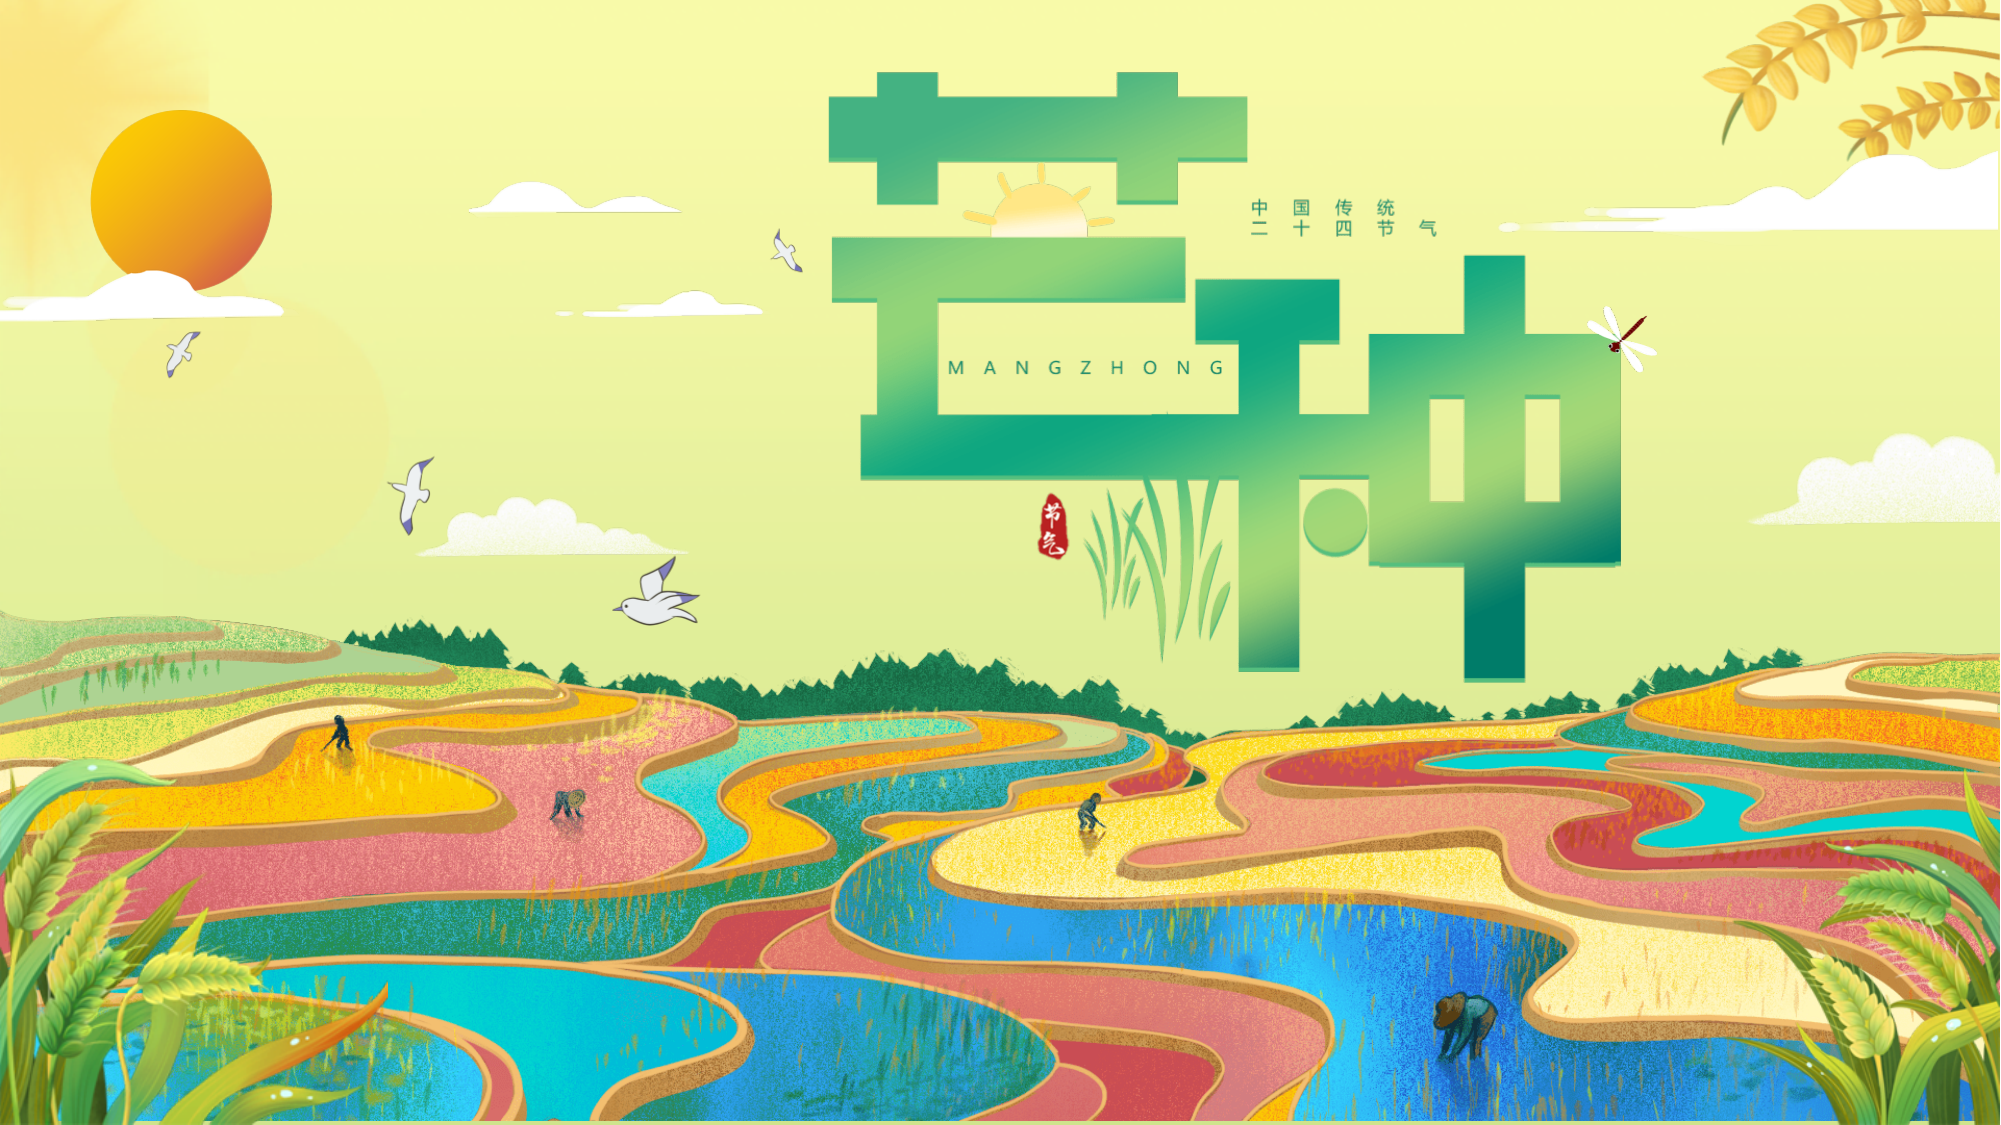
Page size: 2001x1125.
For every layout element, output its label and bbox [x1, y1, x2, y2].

text_box [0, 140, 810, 577]
text_box [1671, 140, 2000, 577]
picture [0, 0, 2000, 1125]
